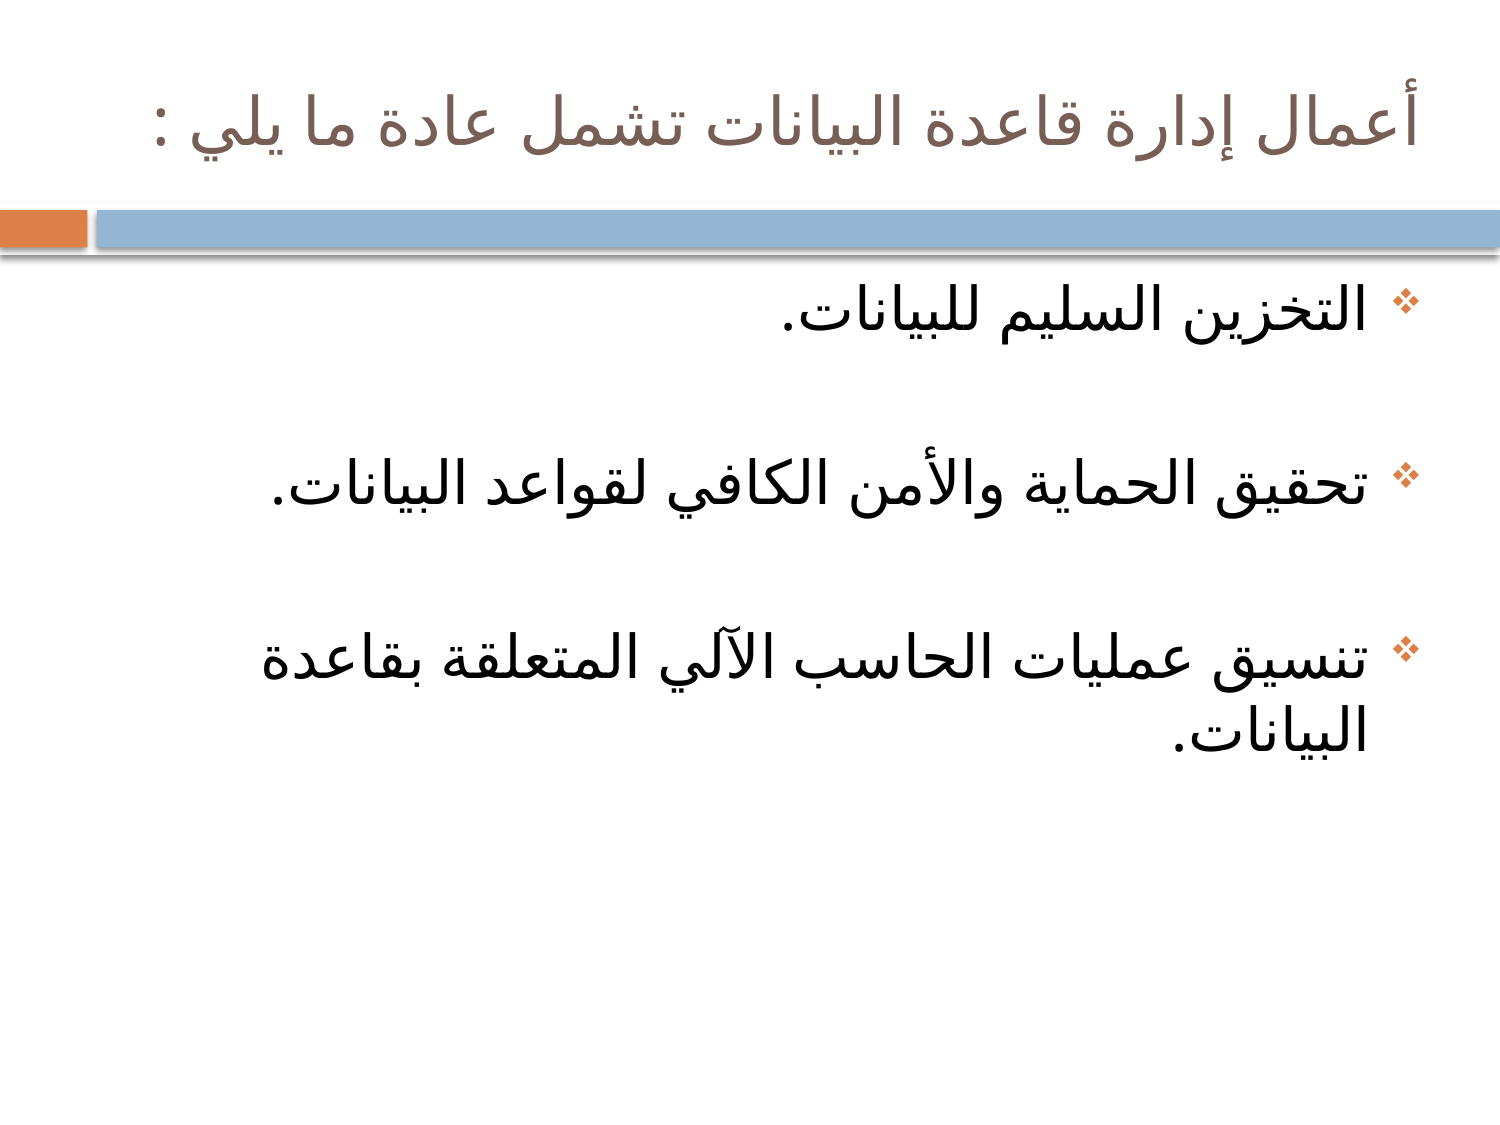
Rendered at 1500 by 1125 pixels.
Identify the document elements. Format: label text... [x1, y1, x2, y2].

list التخزين السليم للبيانات. تحقيق الحماية والأمن الكافي لقواعد البيانات. تنسيق عمليات الحاسب الآلي المتعلقة بقاعدة البيانات. [100, 262, 1438, 1000]
title أعمال إدارة قاعدة البيانات تشمل عادة ما يلي : [100, 37, 1438, 200]
